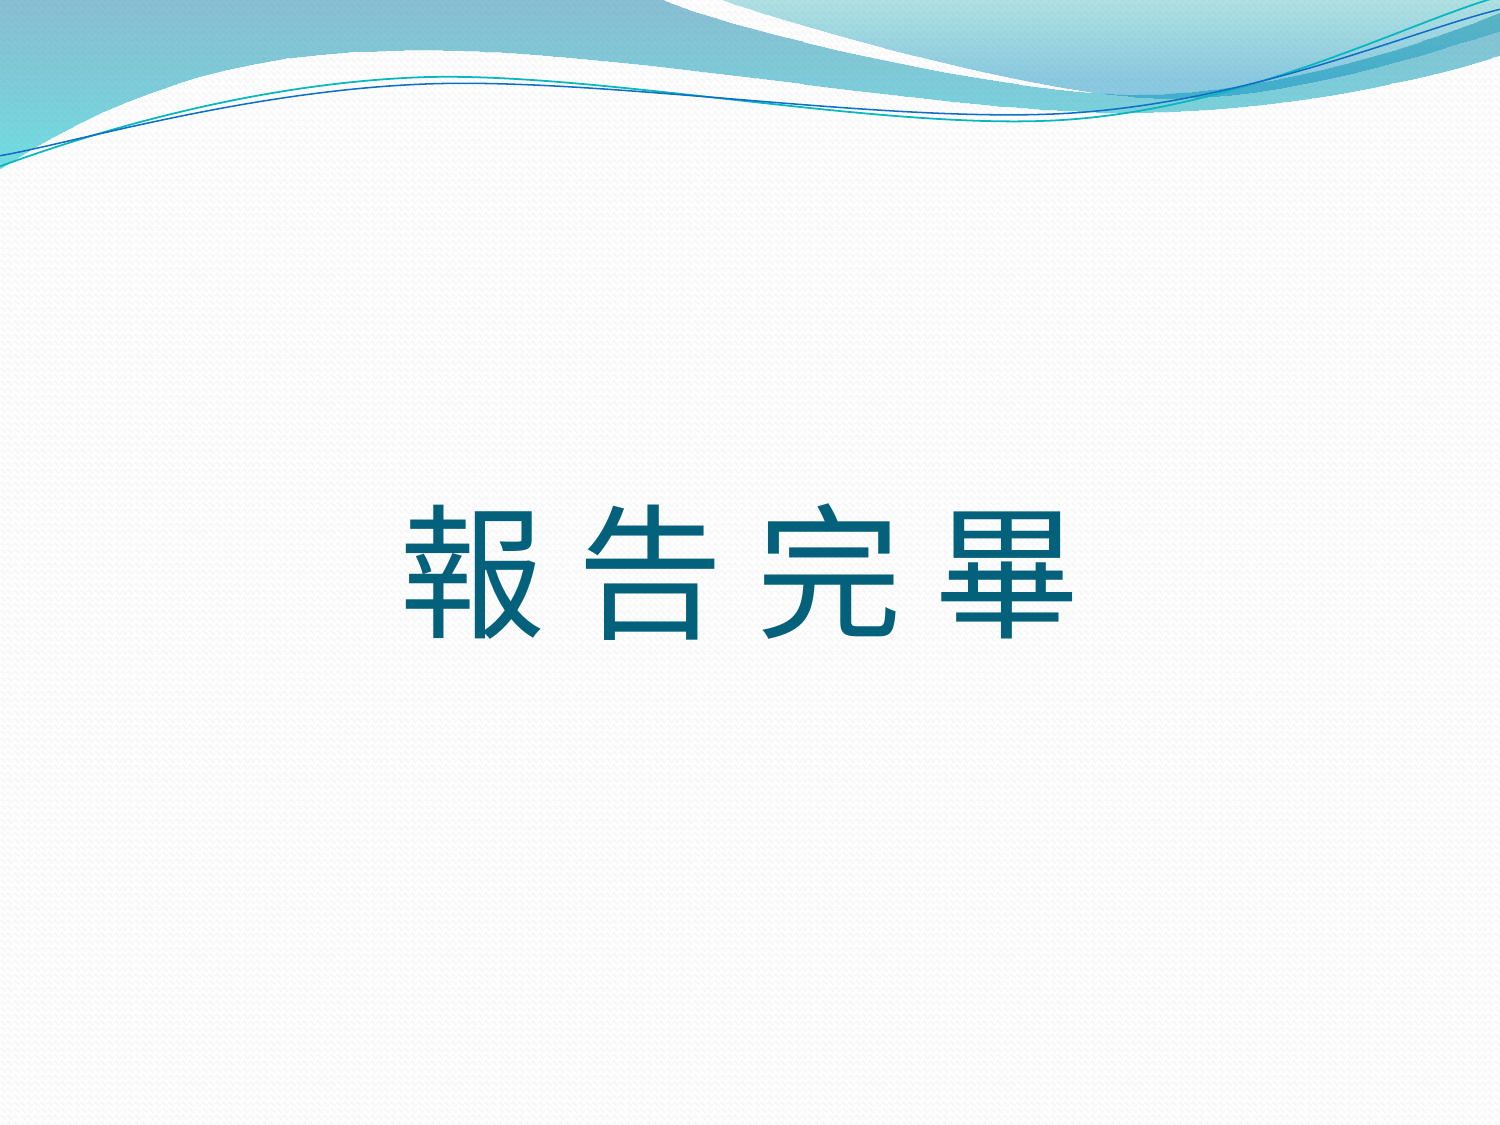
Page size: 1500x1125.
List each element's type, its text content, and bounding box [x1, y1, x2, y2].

title 報 告 完 畢 [64, 326, 1415, 657]
